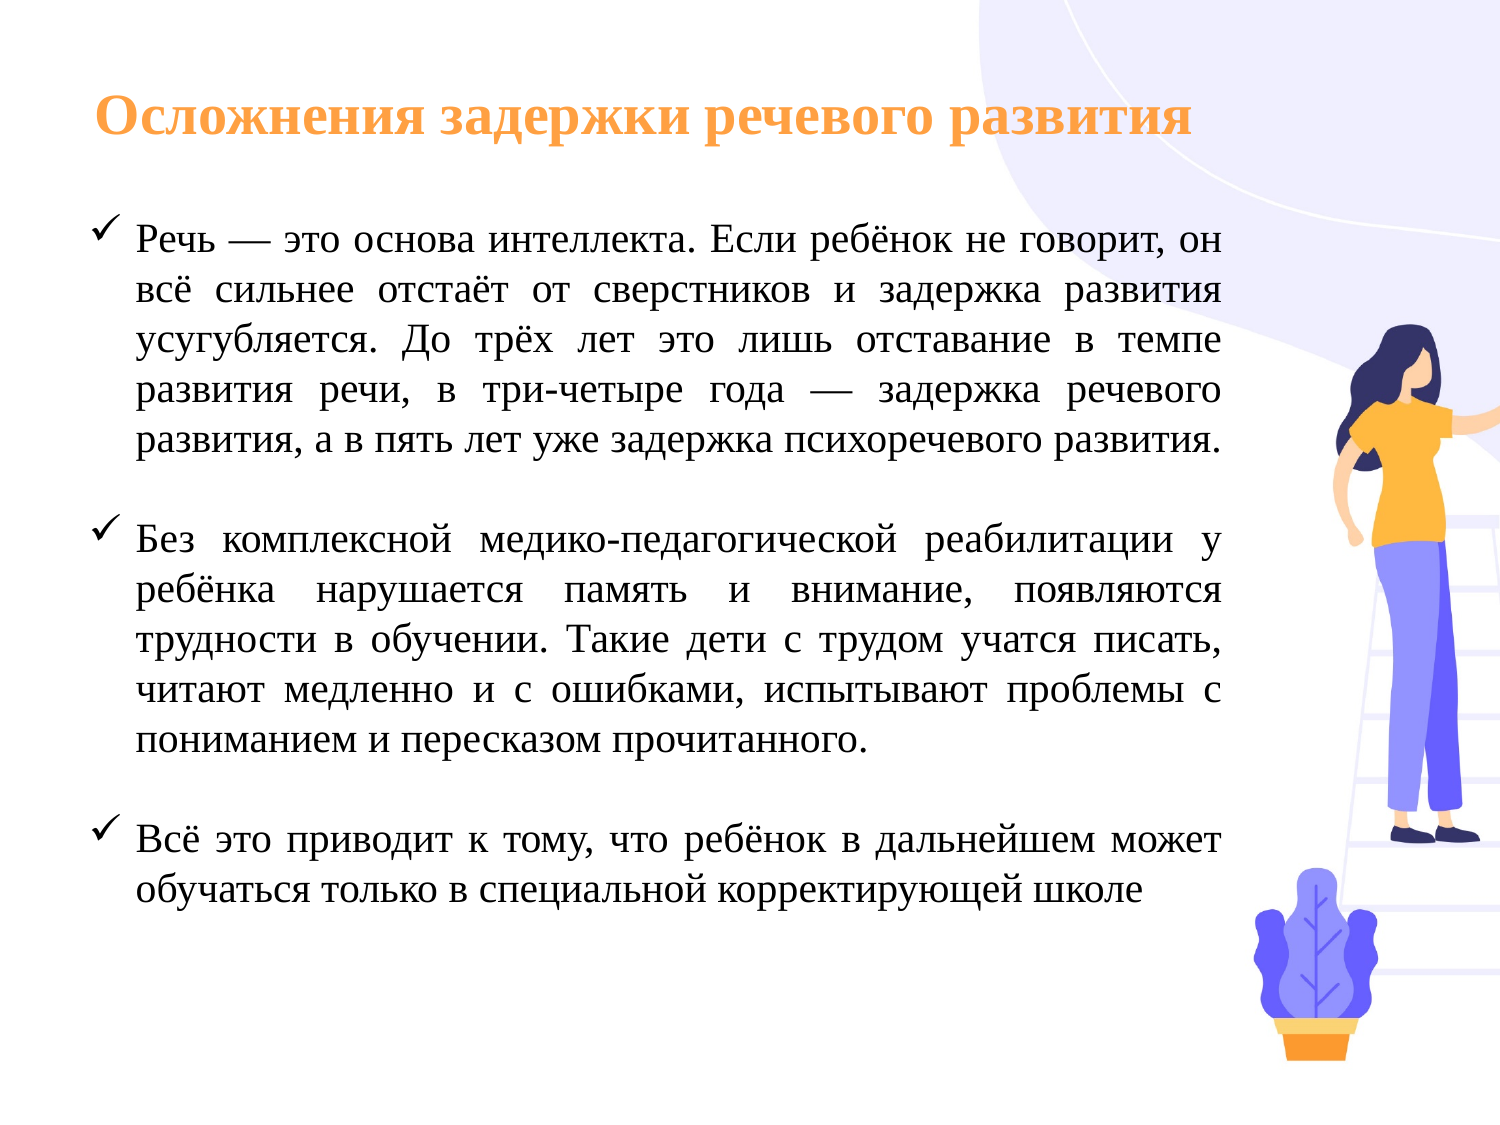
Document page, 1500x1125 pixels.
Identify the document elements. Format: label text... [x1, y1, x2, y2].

picture [0, 0, 1500, 1125]
text_box Осложнения задержки речевого развития [79, 68, 1209, 154]
text_box Речь — это основа интеллекта. Если ребёнок не говорит, он всё сильнее отстаёт от сверстников и задержка развития усугубляется. До трёх лет это лишь отставание в темпе развития речи, в три-четыре года — задержка речевого развития, а в пять лет уже задержка психоречевого развития. Без комплексной медико-педагогической реабилитации у ребёнка нарушается память и внимание, появляются трудности в обучении. Такие дети с трудом учатся писать, читают медленно и с ошибками, испытывают проблемы с пониманием и пересказом прочитанного. Всё это приводит к тому, что ребёнок в дальнейшем может обучаться только в специальной корректирующей школе [73, 203, 1238, 919]
